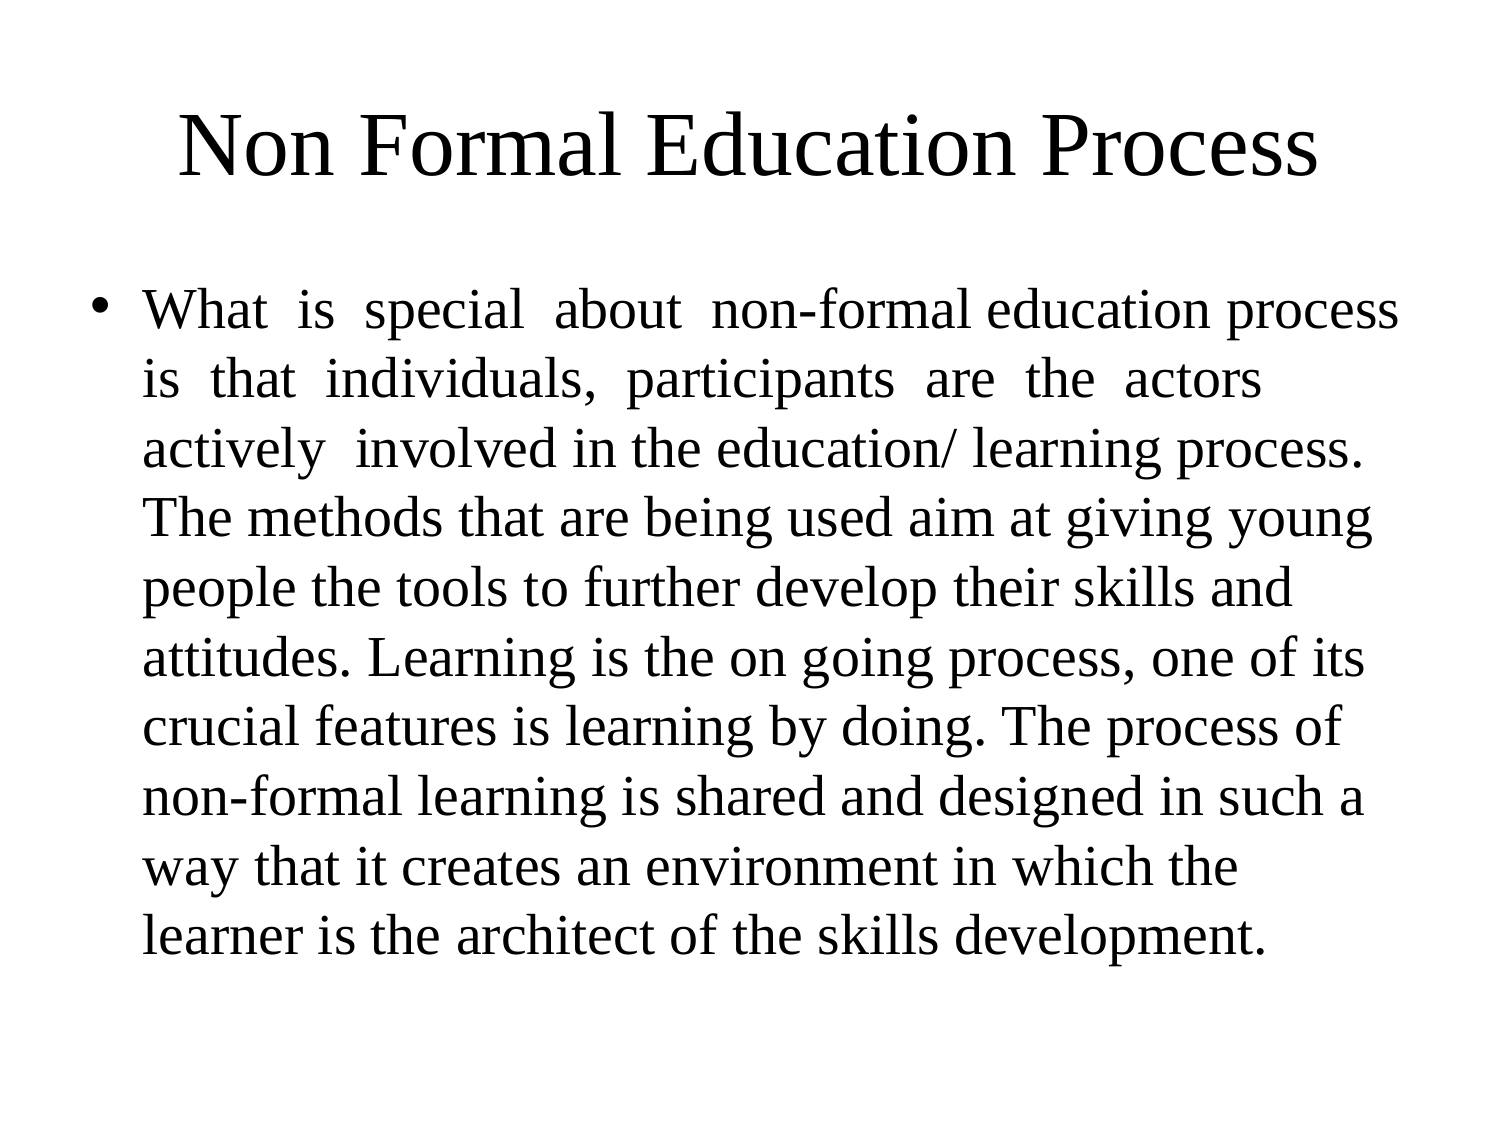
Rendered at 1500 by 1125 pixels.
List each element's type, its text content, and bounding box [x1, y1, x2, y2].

list What is special about non-formal education process is that individuals, participants are the actors actively involved in the education/ learning process. The methods that are being used aim at giving young people the tools to further develop their skills and attitudes. Learning is the on going process, one of its crucial features is learning by doing. The process of non-formal learning is shared and designed in such a way that it creates an environment in which the learner is the architect of the skills development. [75, 262, 1425, 1005]
title Non Formal Education Process [75, 45, 1425, 233]
